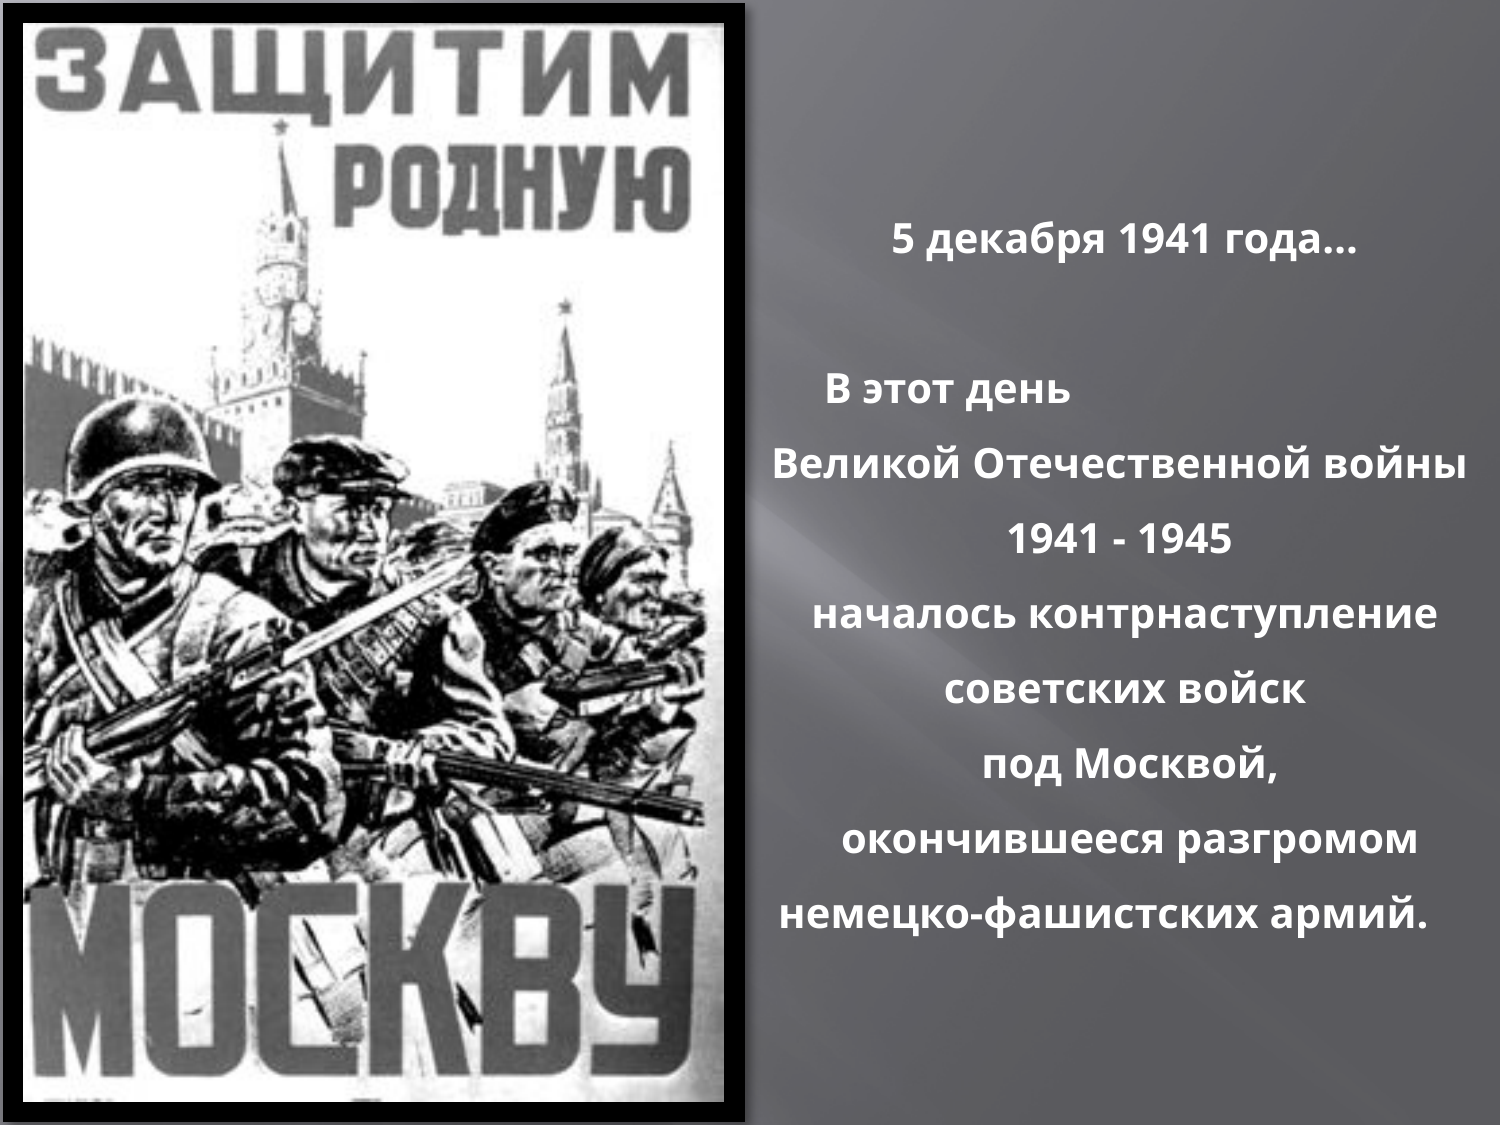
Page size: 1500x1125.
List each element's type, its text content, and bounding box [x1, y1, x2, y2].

picture [23, 23, 725, 1102]
text_box 5 декабря 1941 года… В этот день Великой Отечественной войны 1941 - 1945 началось контрнаступление советских войск под Москвой, окончившееся разгромом немецко-фашистских армий. [767, 179, 1500, 945]
